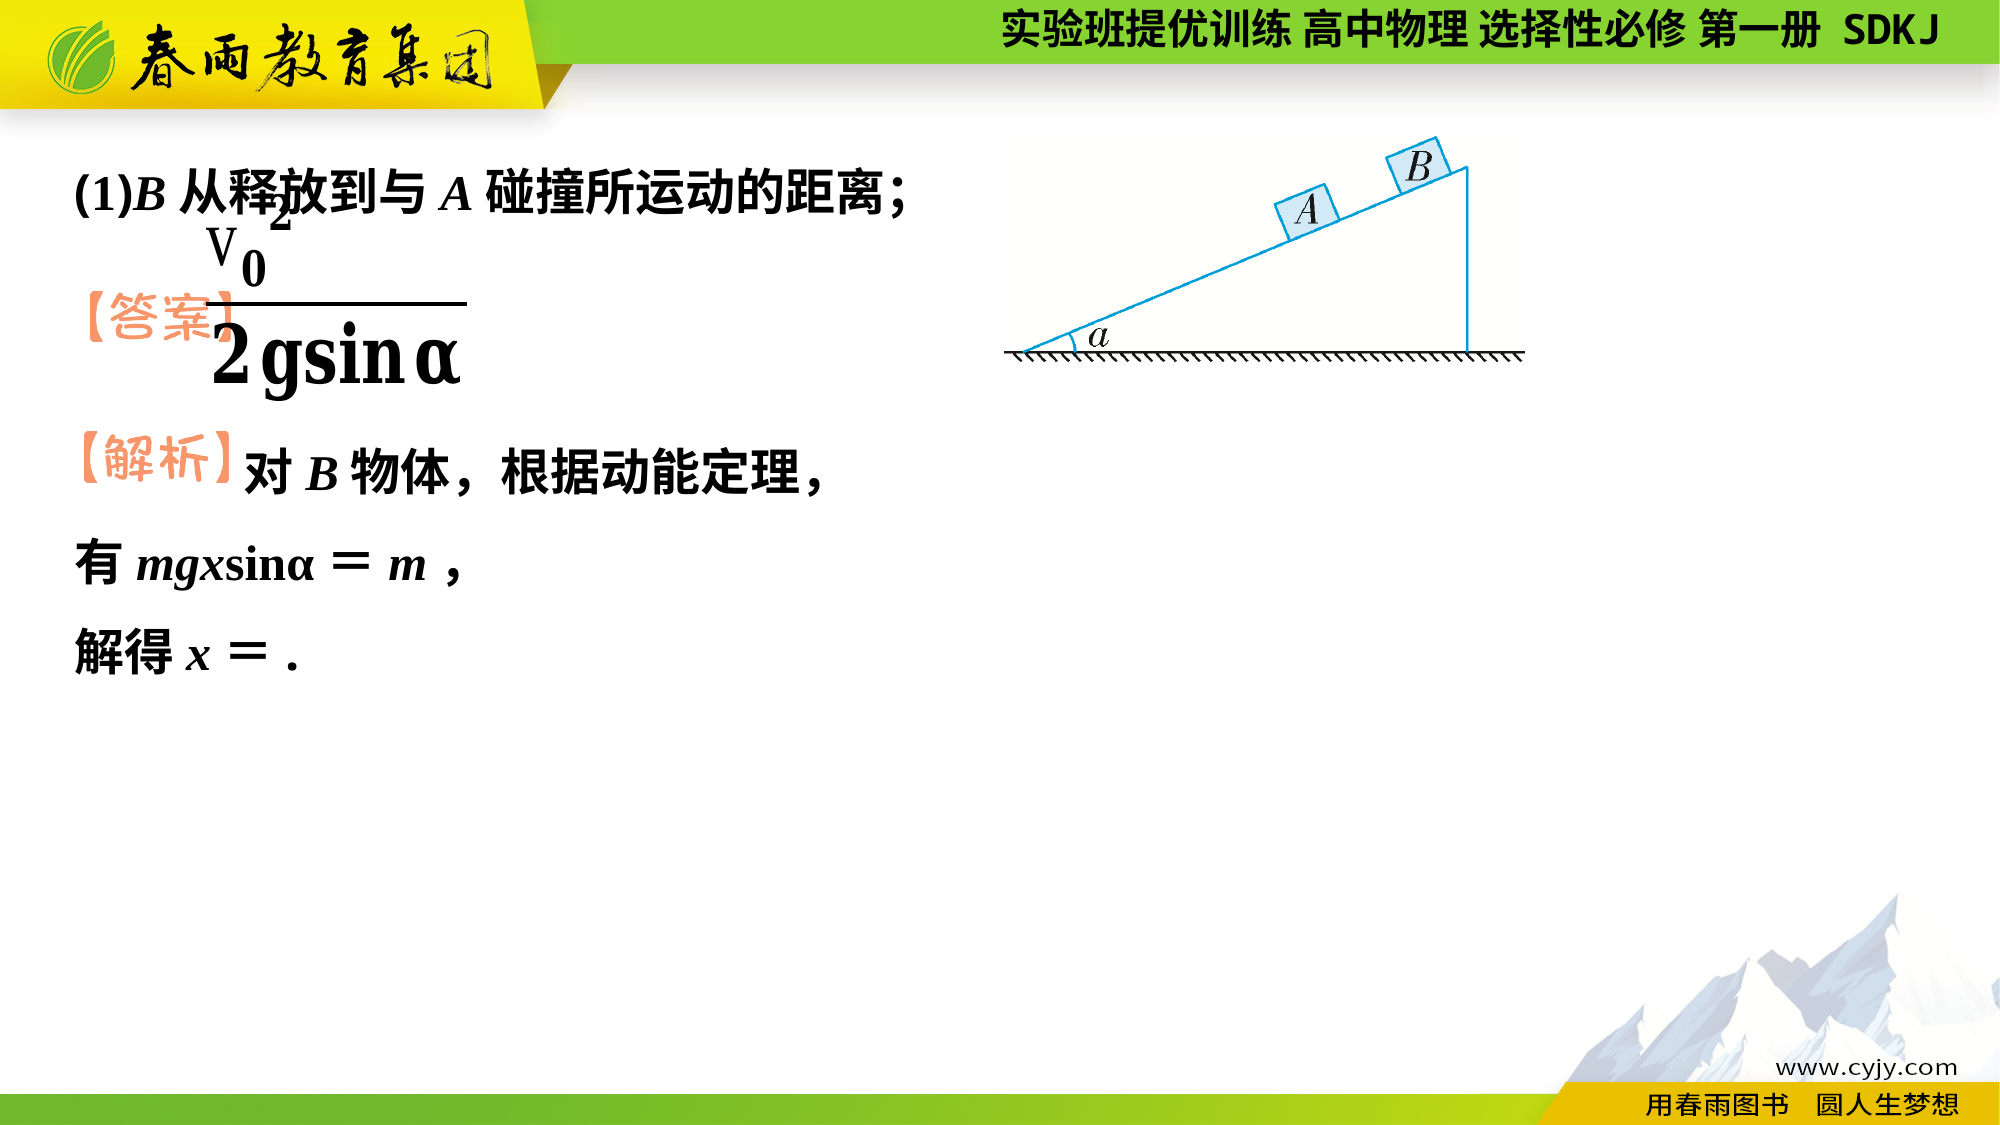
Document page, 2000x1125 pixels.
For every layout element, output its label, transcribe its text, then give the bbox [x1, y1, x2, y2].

list (1)B从释放到与A碰撞所运动的距离； [59, 122, 1944, 217]
picture [0, 0, 2000, 1125]
